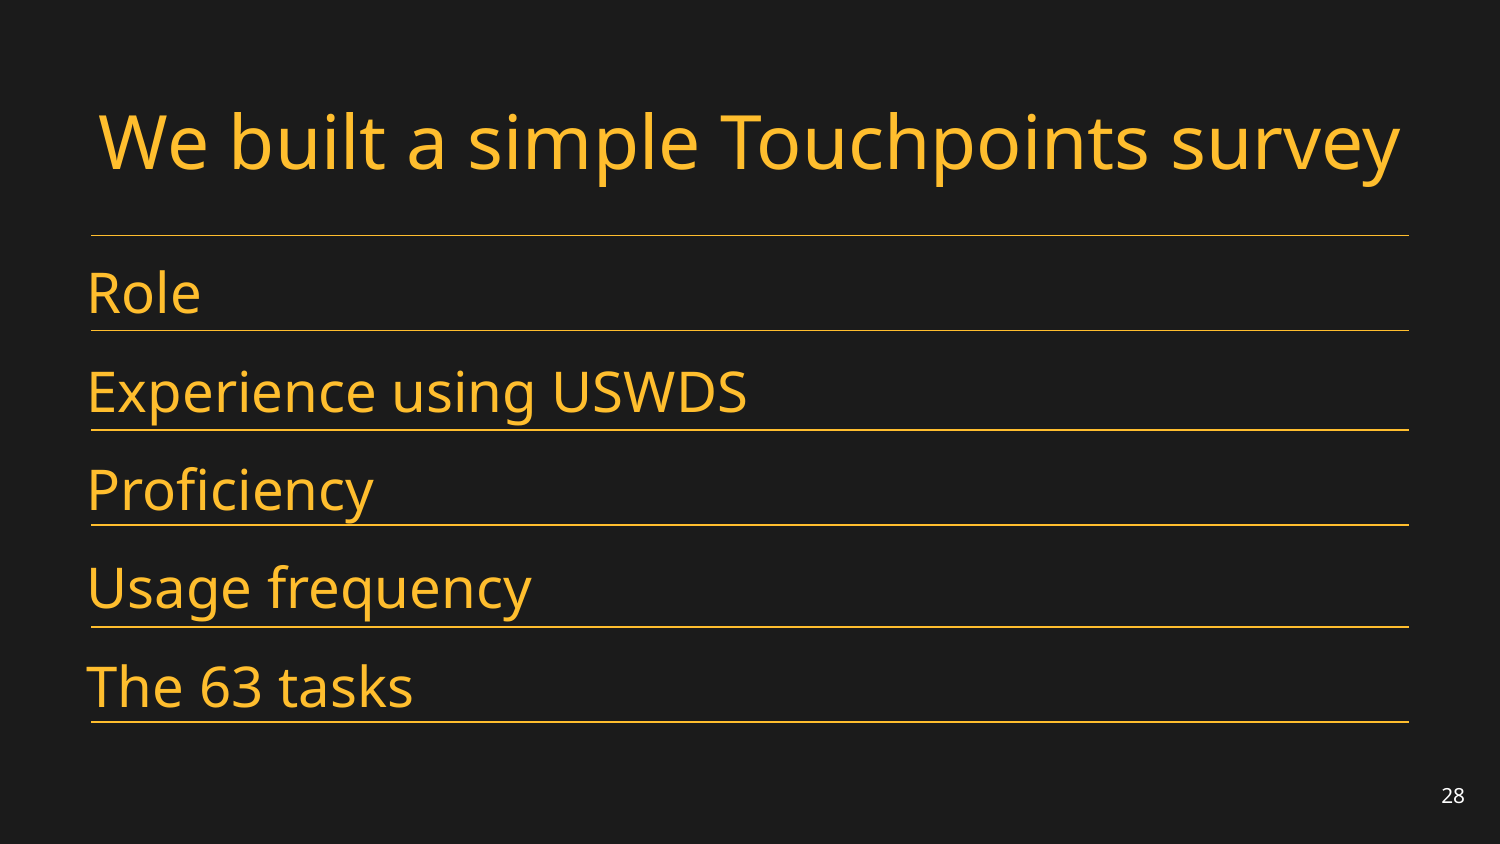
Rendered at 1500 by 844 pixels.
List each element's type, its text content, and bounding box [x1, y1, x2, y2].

title Role Experience using USWDS Proficiency Usage frequency The 63 tasks [0, 232, 1395, 526]
slide_number 28 [1389, 764, 1480, 830]
list We built a simple Touchpoints survey [33, 86, 1467, 227]
